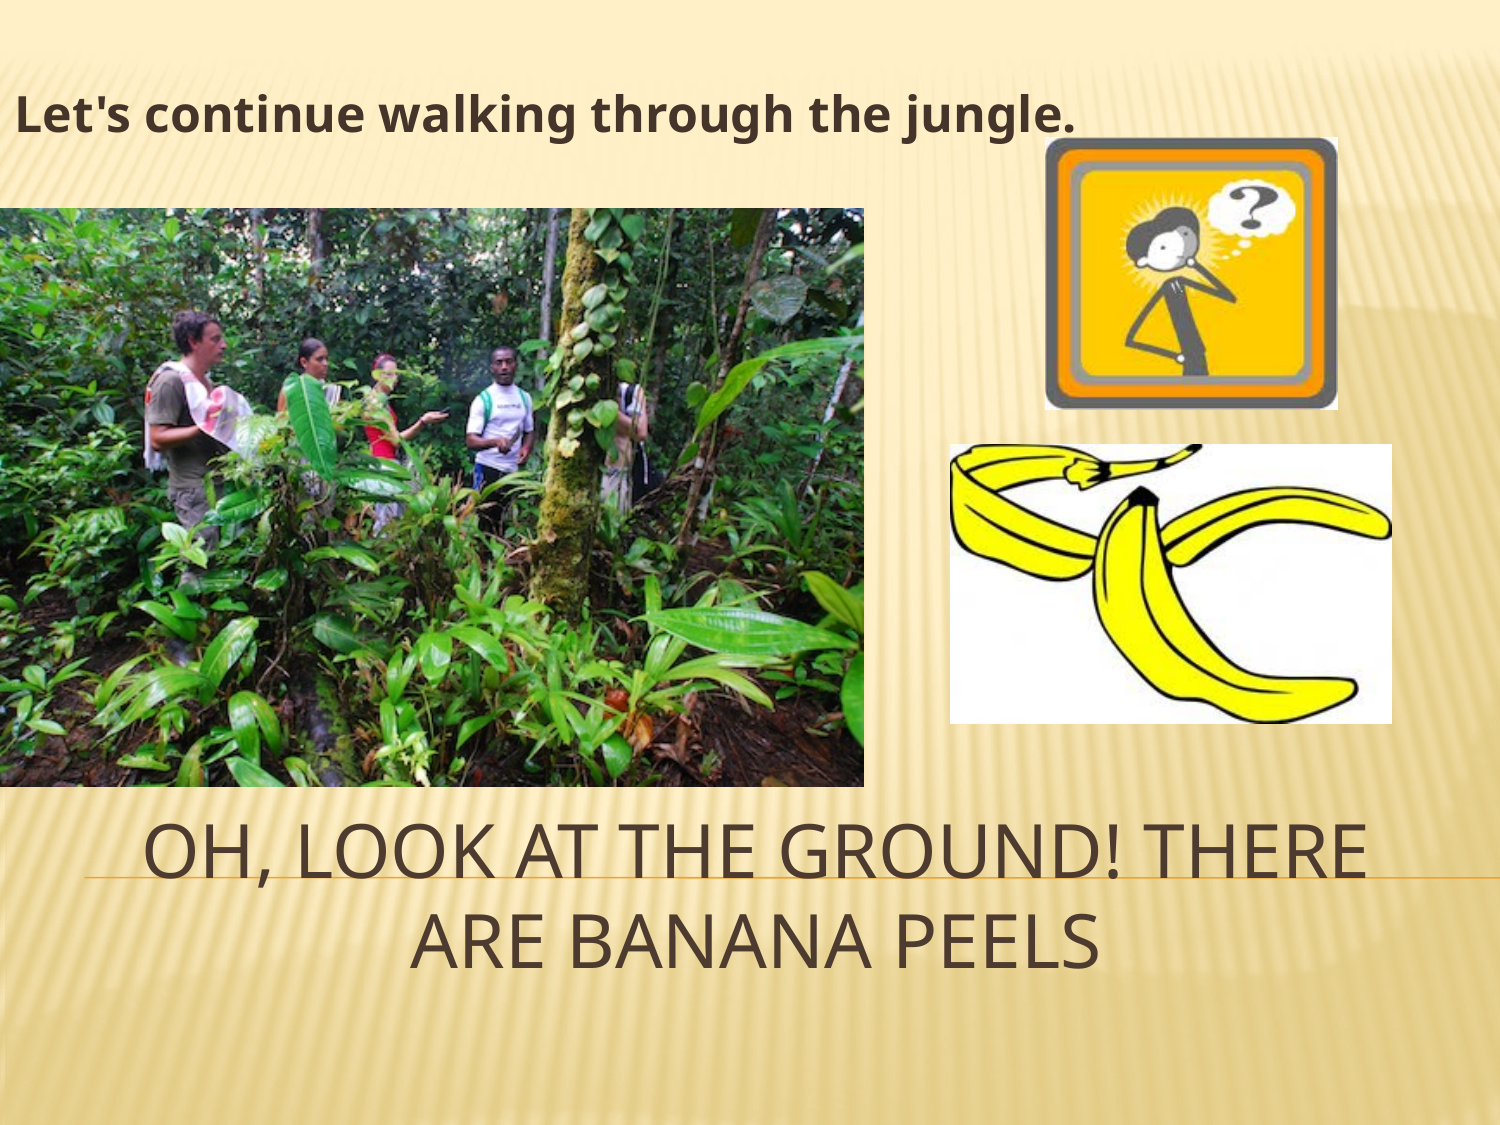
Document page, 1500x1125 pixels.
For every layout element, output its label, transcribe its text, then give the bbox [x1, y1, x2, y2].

picture [1044, 136, 1338, 410]
picture [0, 207, 865, 788]
picture [950, 444, 1392, 725]
title Oh, look at the ground! There are banana peels [62, 796, 1450, 997]
subtitle Let's continue walking through the jungle. [0, 0, 1388, 150]
